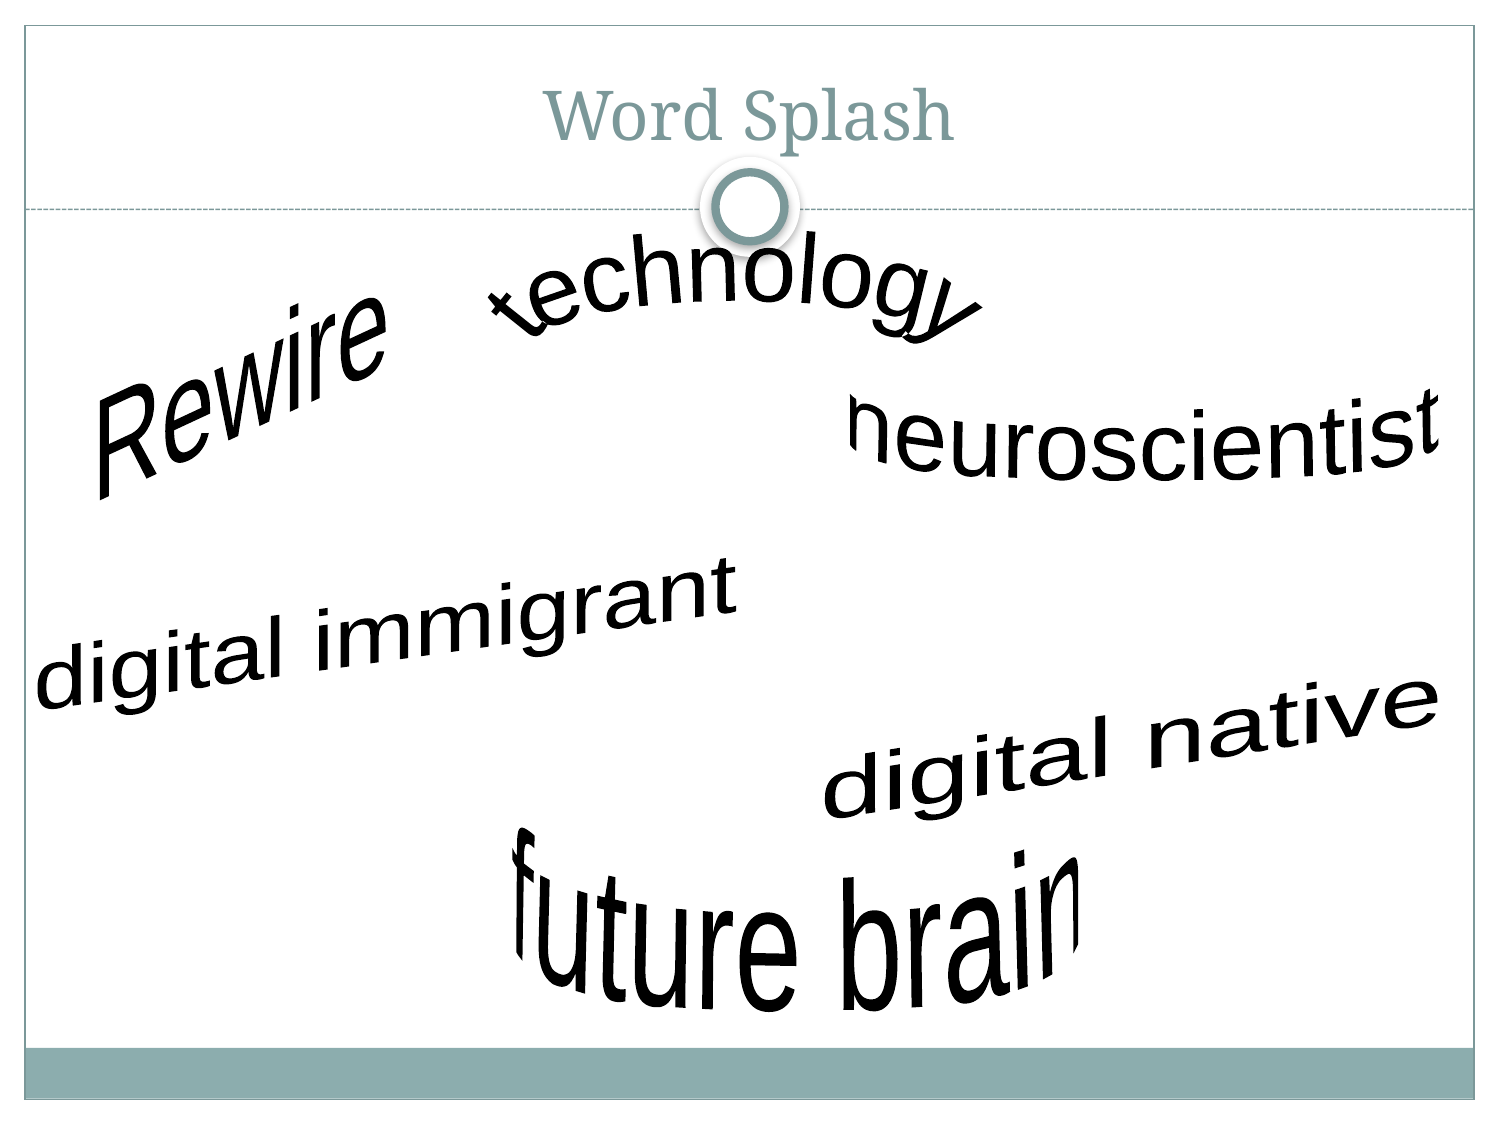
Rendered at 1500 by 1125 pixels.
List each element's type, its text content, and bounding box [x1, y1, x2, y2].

title Word Splash [49, 37, 1450, 162]
